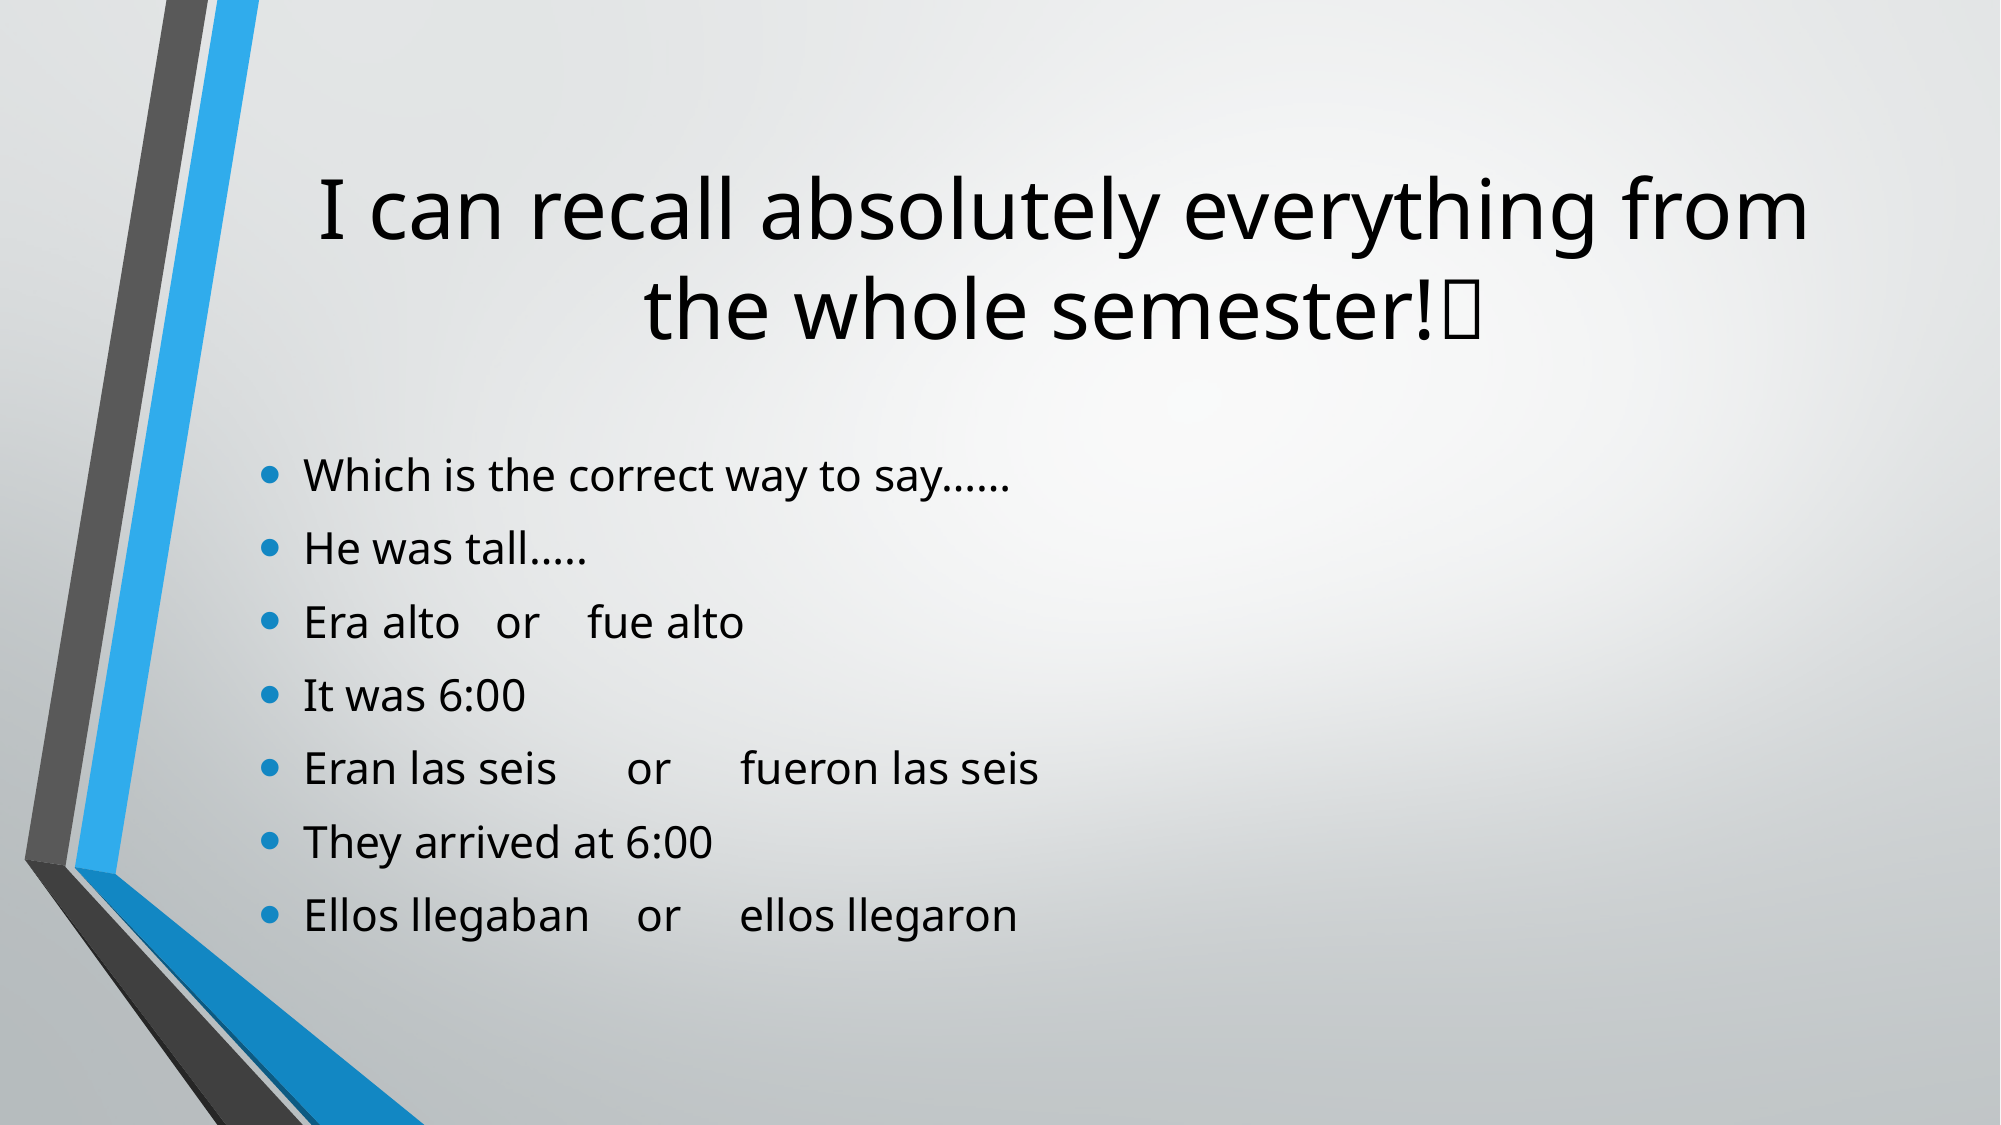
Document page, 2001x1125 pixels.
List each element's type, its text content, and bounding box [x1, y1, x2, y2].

list Which is the correct way to say…… He was tall….. Era alto or fue alto It was 6:00 Eran las seis or fueron las seis They arrived at 6:00 Ellos llegaban or ellos llegaron [243, 437, 1887, 950]
title I can recall absolutely everything from the whole semester! [243, 112, 1887, 400]
